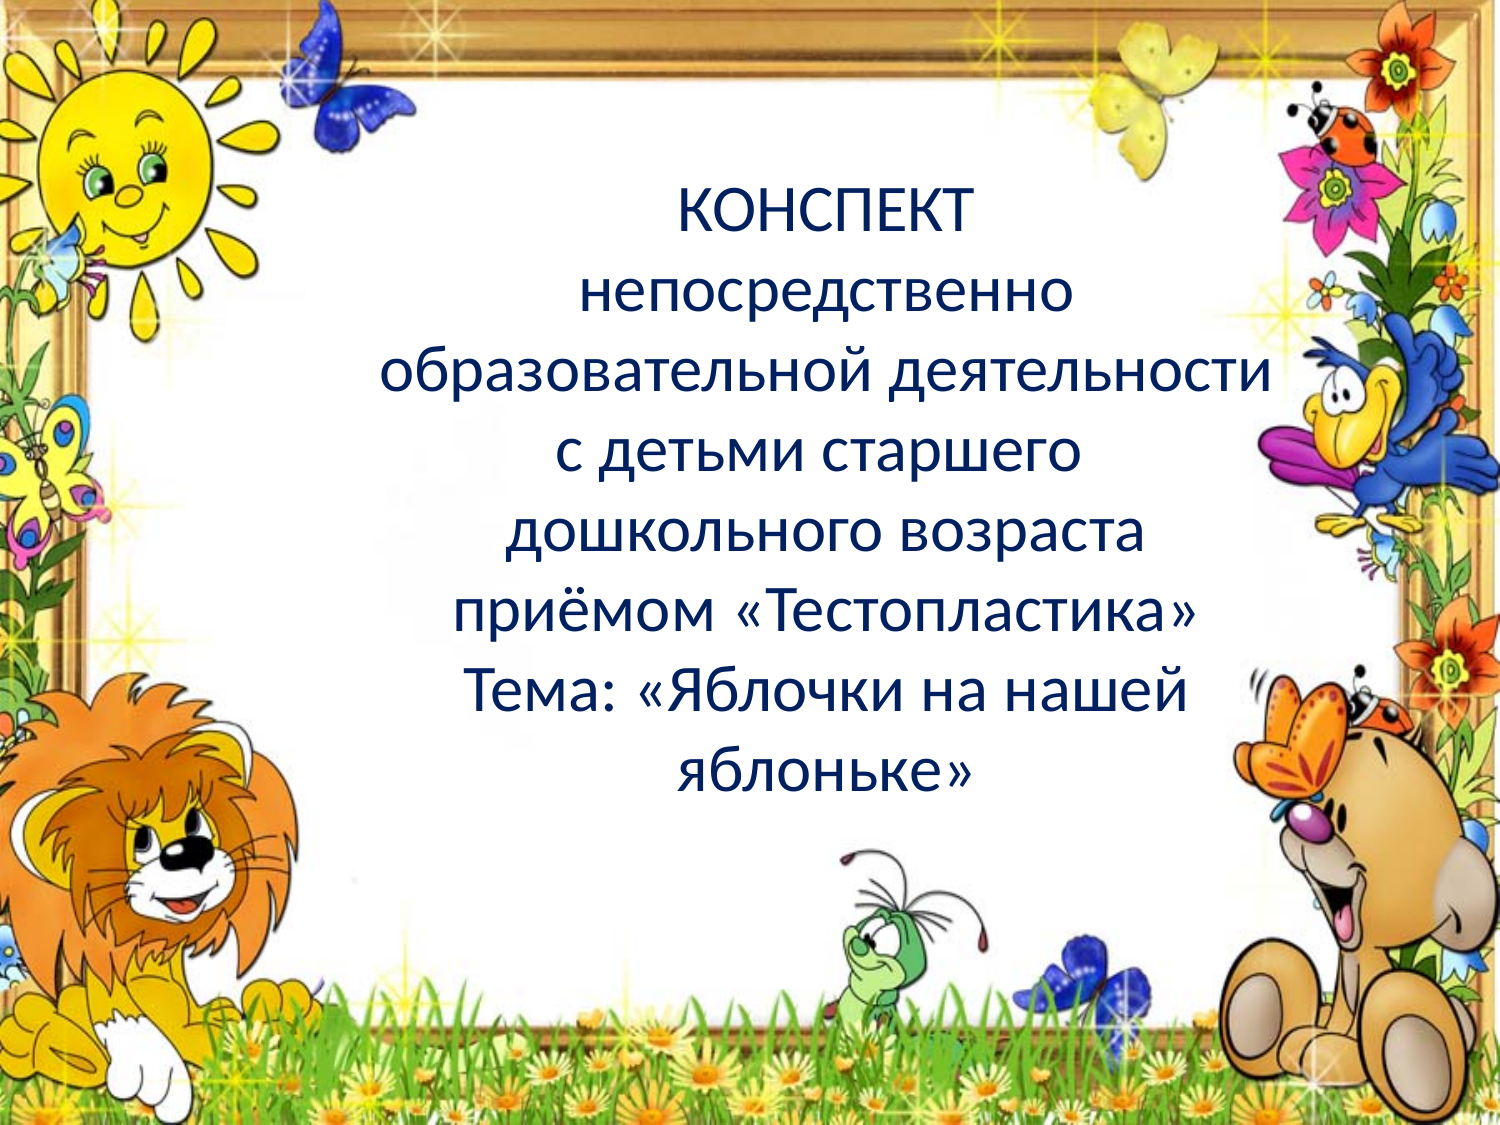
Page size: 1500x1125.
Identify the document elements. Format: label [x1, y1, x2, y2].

list [0, 0, 1500, 1125]
